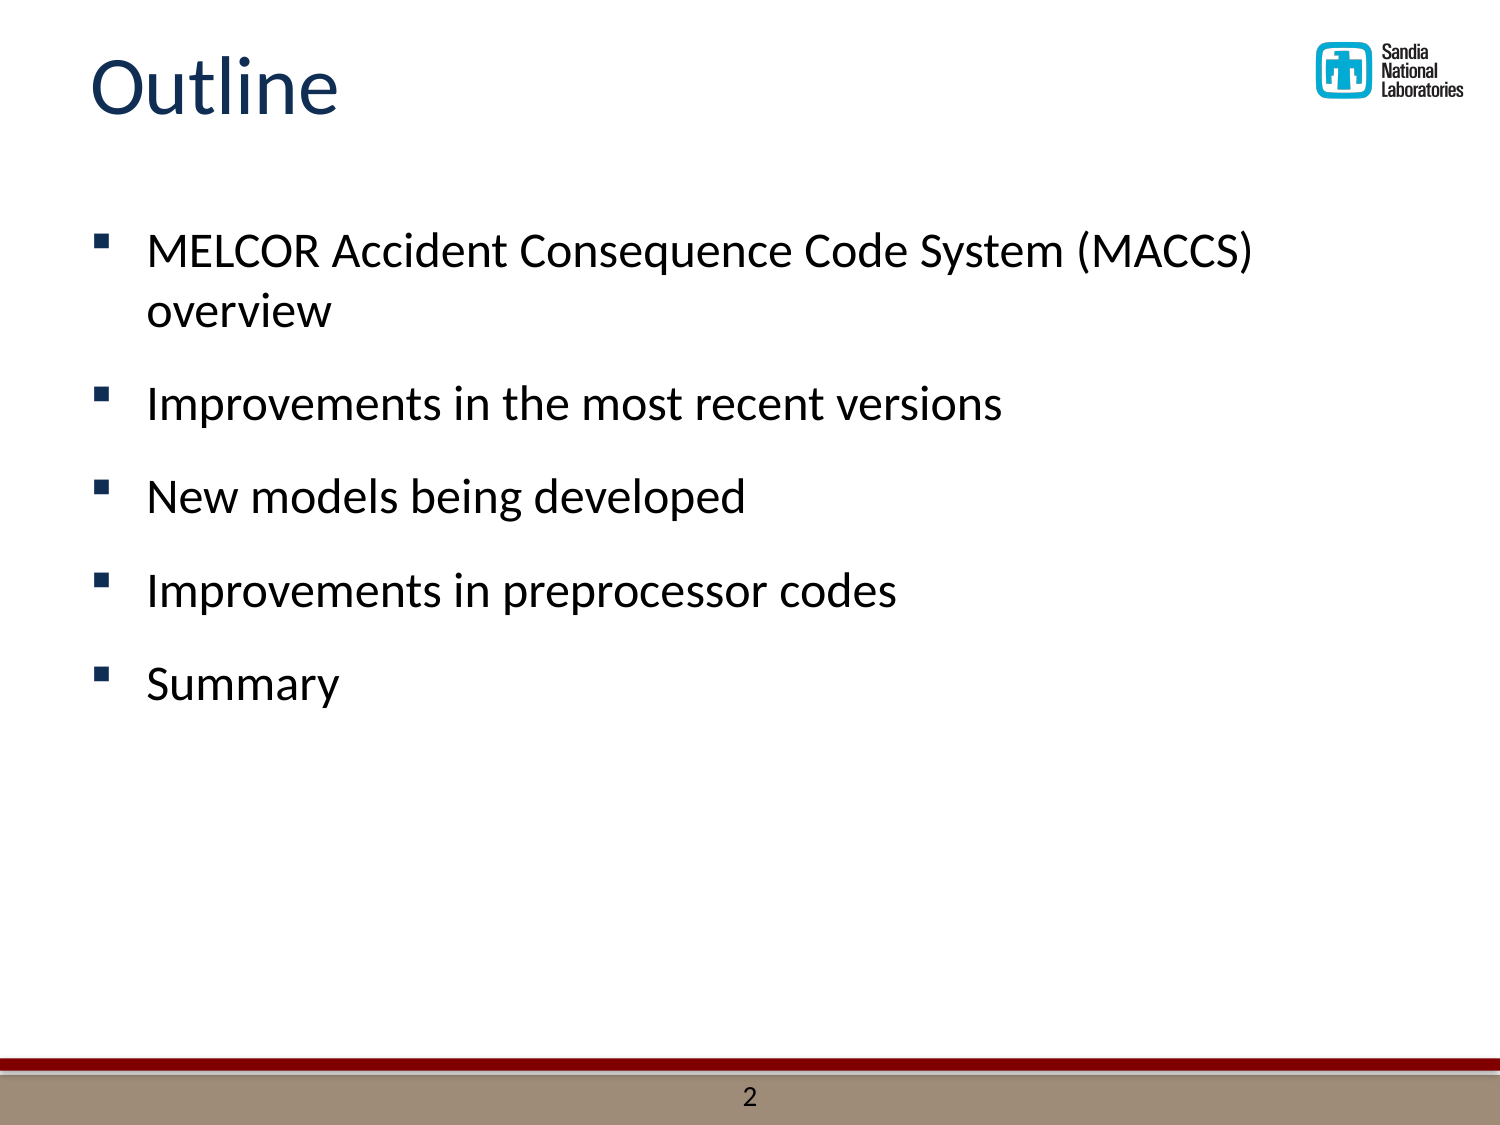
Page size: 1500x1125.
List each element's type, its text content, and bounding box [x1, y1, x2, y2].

list MELCOR Accident Consequence Code System (MACCS) overview Improvements in the most recent versions New models being developed Improvements in preprocessor codes Summary [74, 209, 1426, 1006]
picture [1426, 37, 1467, 105]
footer 2 [512, 1069, 988, 1117]
title Outline [74, 0, 1426, 163]
